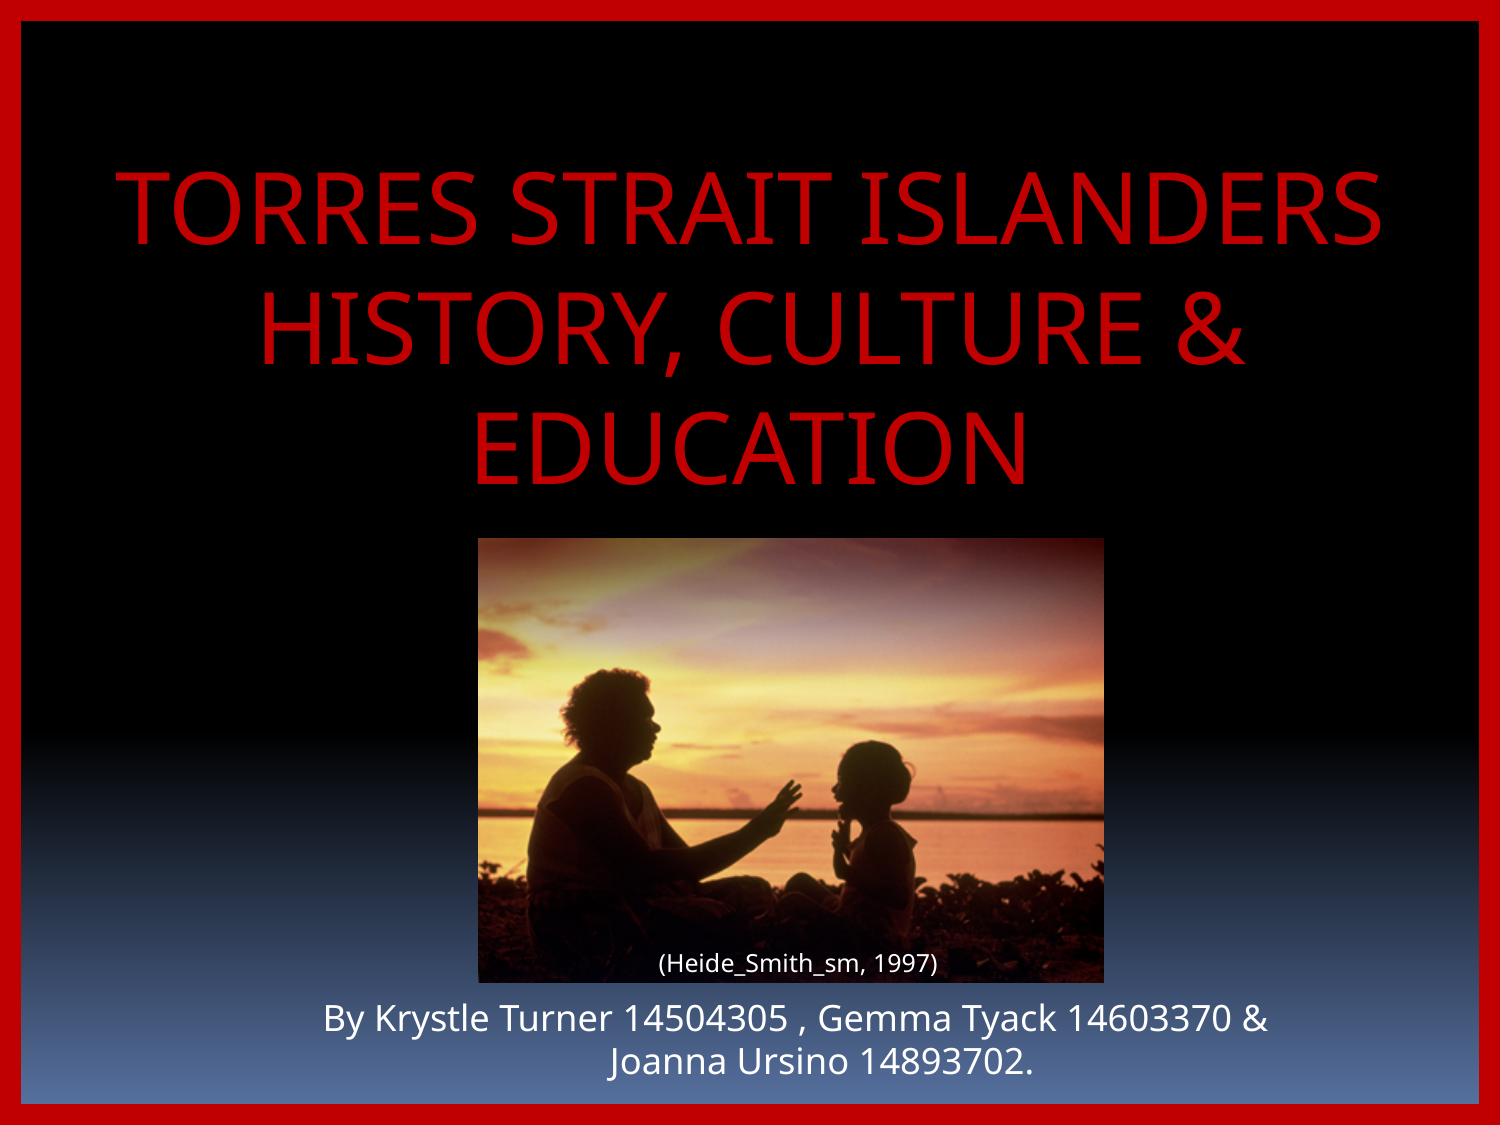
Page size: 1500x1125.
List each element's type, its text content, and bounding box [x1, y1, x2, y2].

text_box TORRES STRAIT ISLANDERS HISTORY, CULTURE & EDUCATION [88, 137, 1414, 512]
text_box By Krystle Turner 14504305 , Gemma Tyack 14603370 & Joanna Ursino 14893702. [265, 987, 1316, 1091]
text_box [0, 0, 1500, 1125]
picture [477, 538, 1104, 983]
